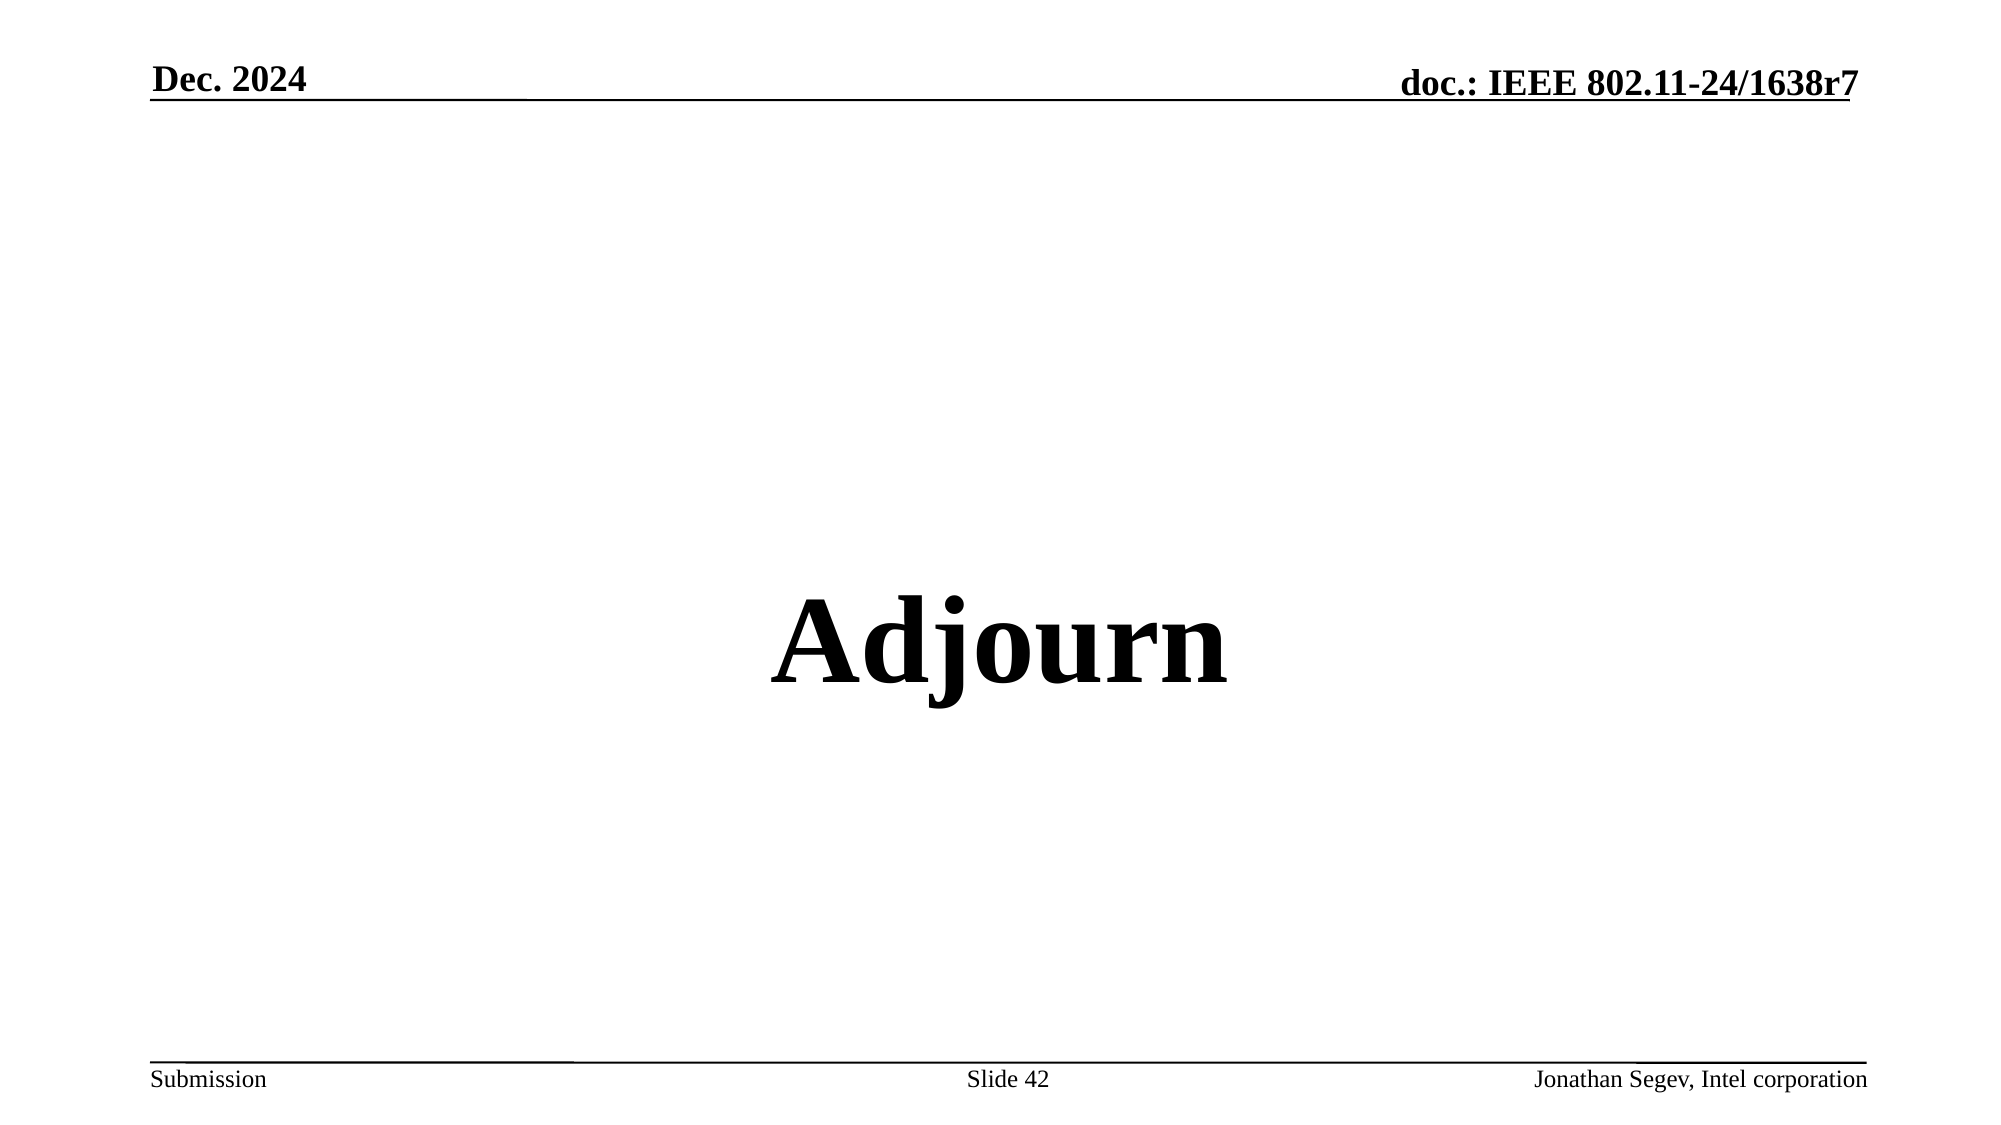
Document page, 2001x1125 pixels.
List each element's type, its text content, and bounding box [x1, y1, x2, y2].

footer Jonathan Segev, Intel corporation [1171, 1061, 1869, 1093]
list Adjourn [149, 324, 1850, 1000]
slide_number Slide 42 [950, 1061, 1067, 1123]
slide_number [152, 54, 563, 100]
